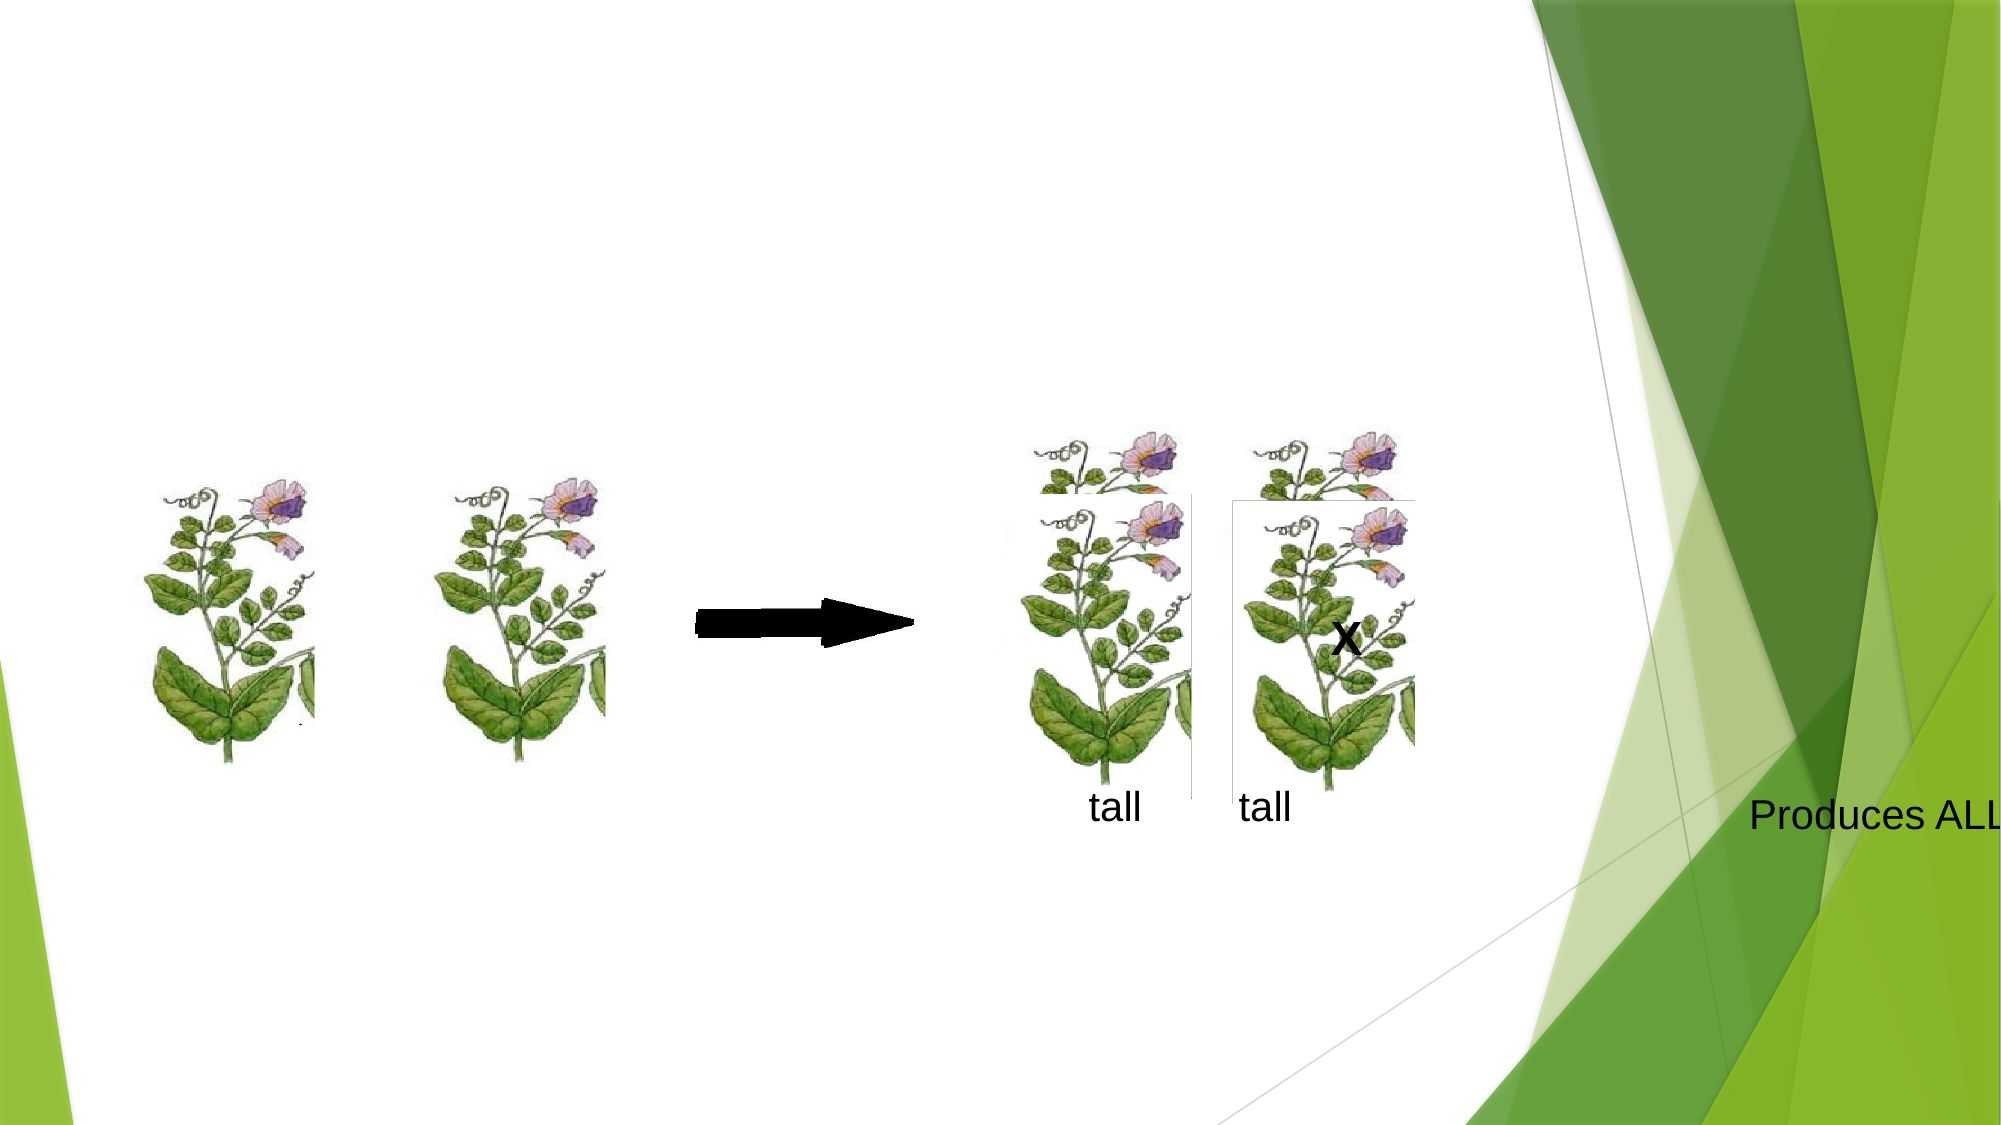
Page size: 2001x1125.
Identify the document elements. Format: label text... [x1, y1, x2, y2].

text_box Produces ALL Tall [1647, 739, 2000, 931]
text_box tall tall [1073, 815, 1308, 928]
picture [131, 425, 1416, 804]
